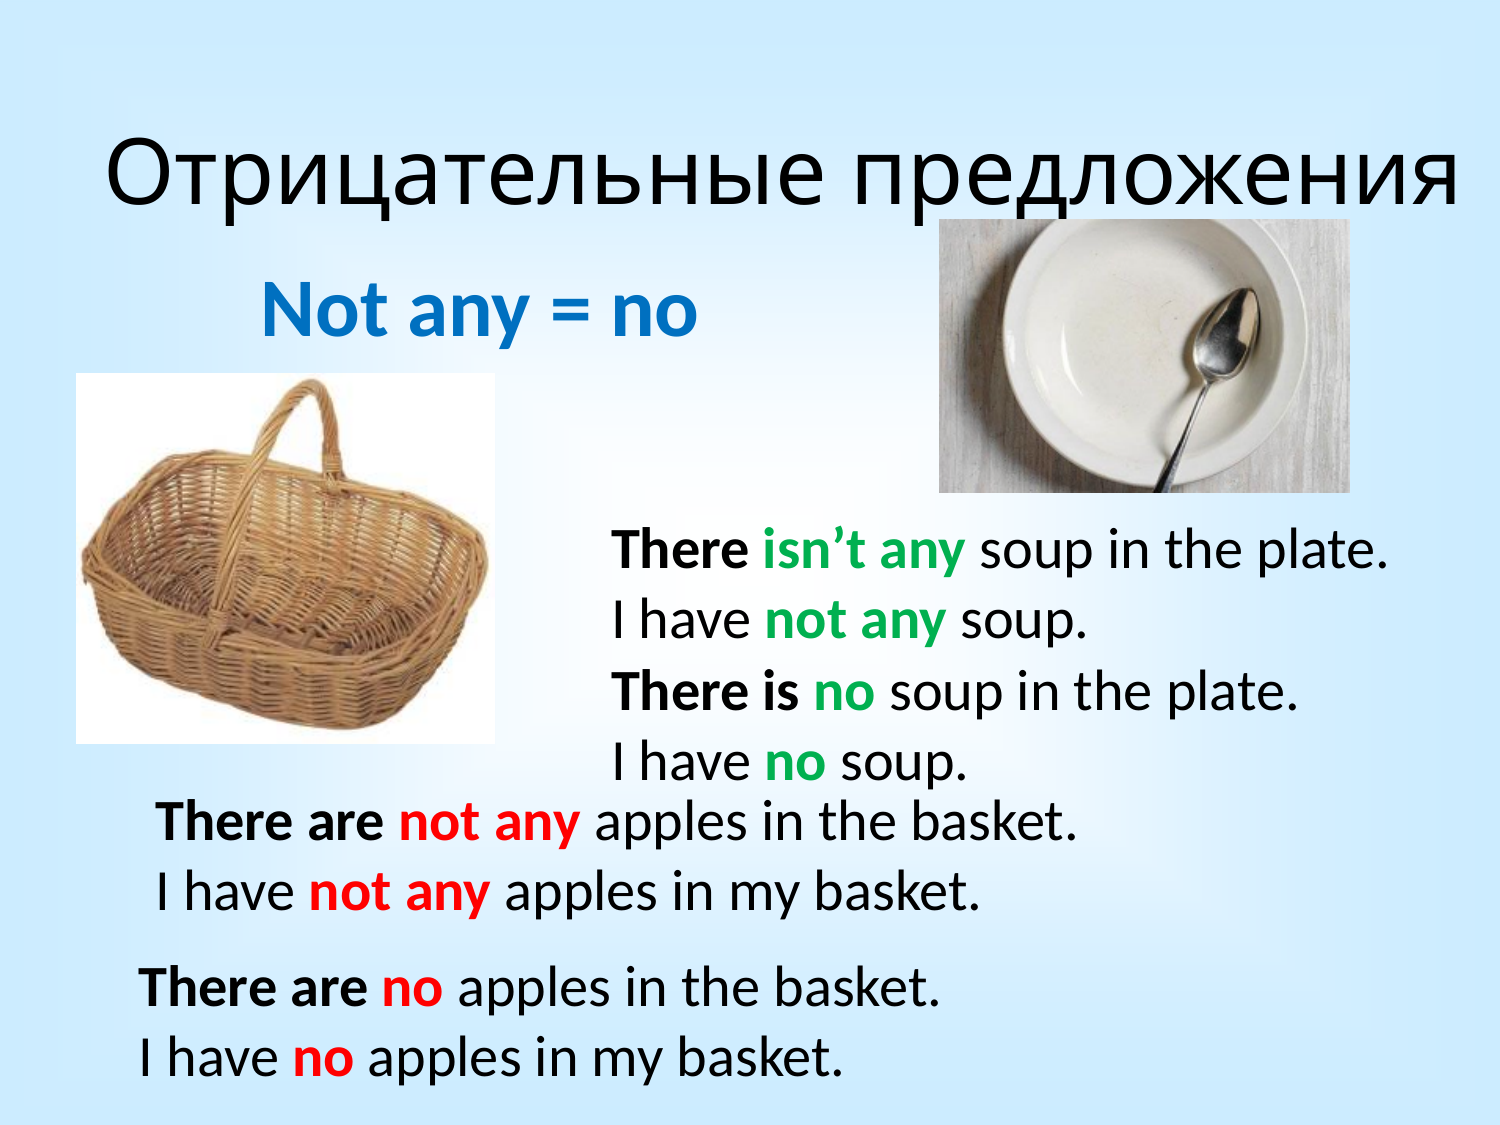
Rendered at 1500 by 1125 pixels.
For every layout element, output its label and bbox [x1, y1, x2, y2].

picture [0, 0, 1500, 1125]
list [76, 373, 495, 745]
